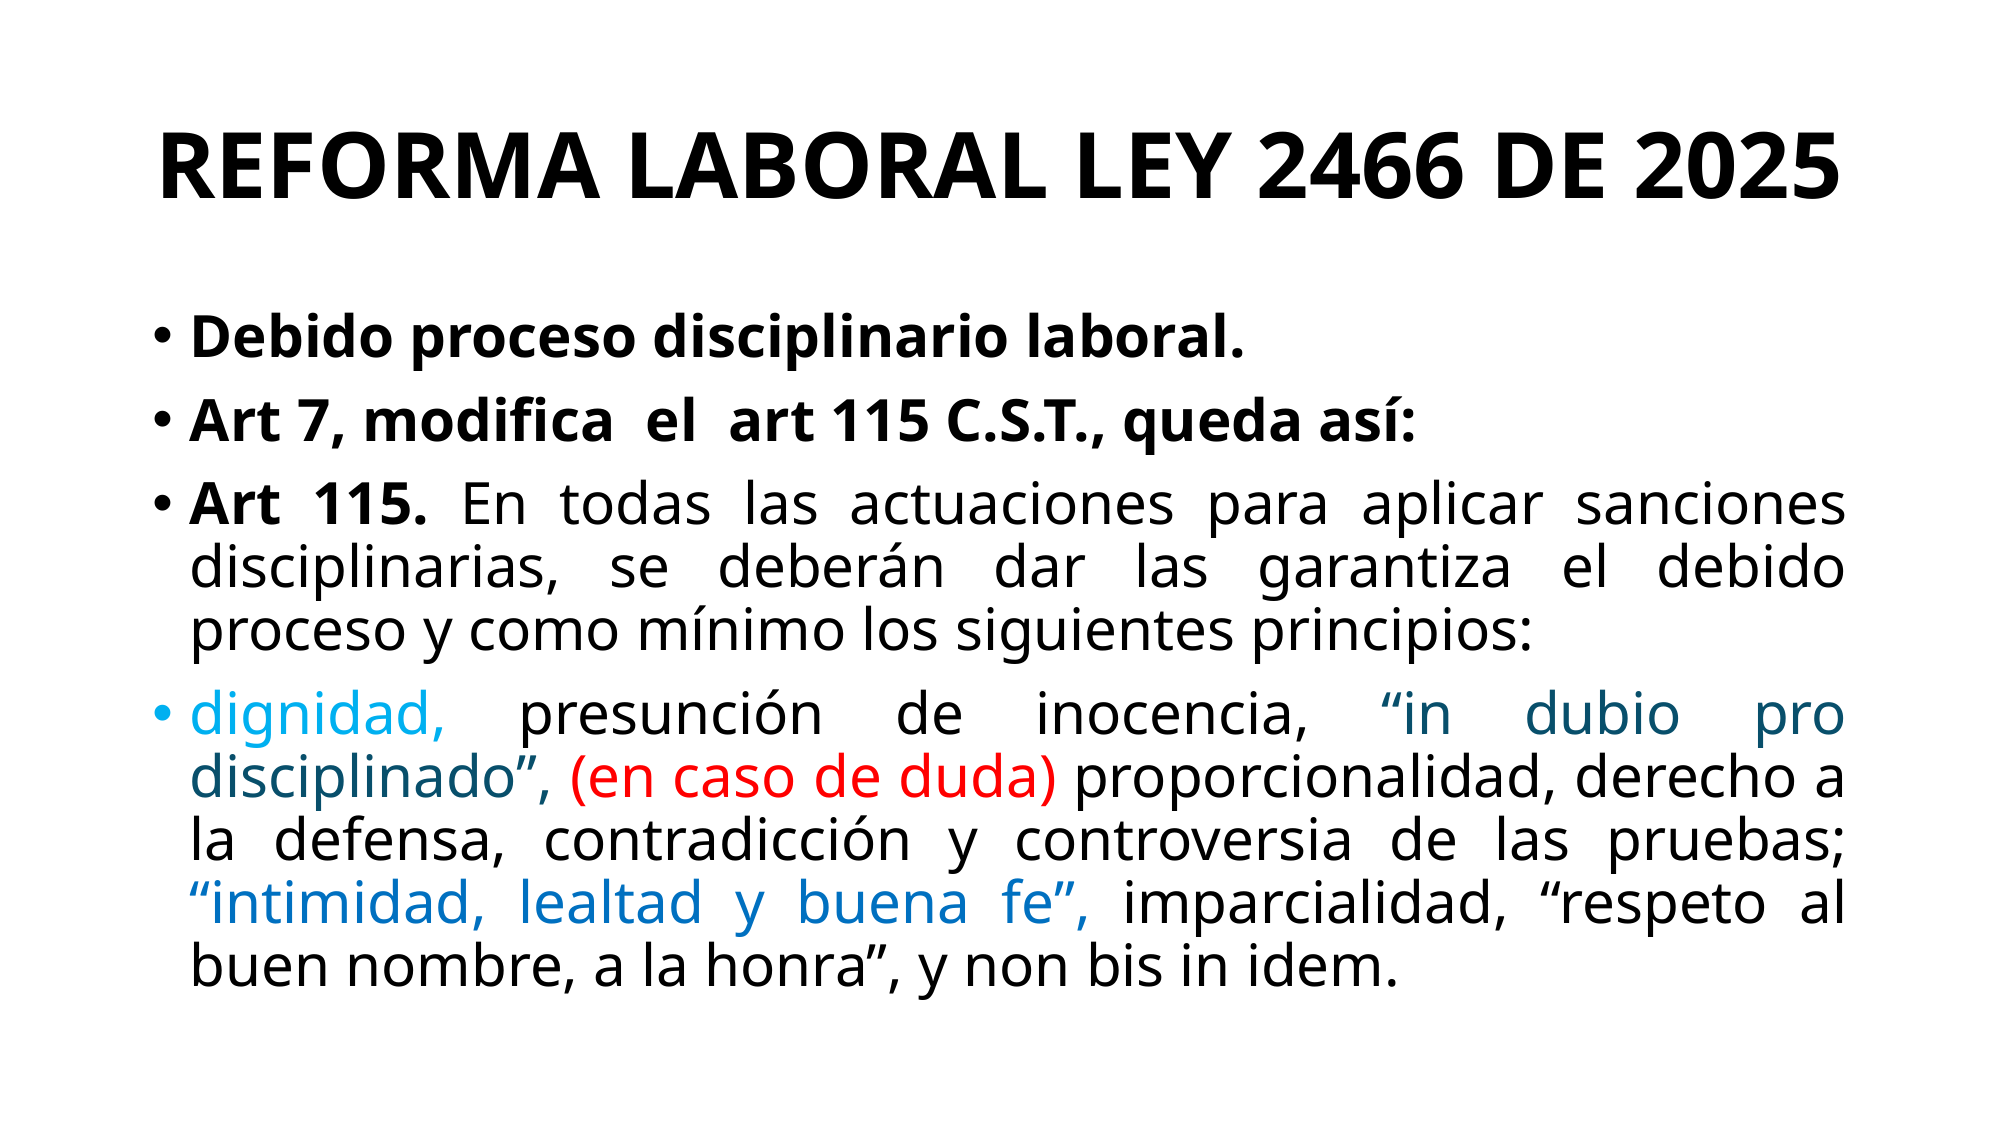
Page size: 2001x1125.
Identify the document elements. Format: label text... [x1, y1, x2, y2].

title REFORMA LABORAL LEY 2466 DE 2025 [137, 59, 1863, 278]
list Debido proceso disciplinario laboral. Art 7, modifica el art 115 C.S.T., queda así: Art 115. En todas las actuaciones para aplicar sanciones disciplinarias, se deberán dar las garantiza el debido proceso y como mínimo los siguientes principios: dignidad, presunción de inocencia, “in dubio pro disciplinado”, (en caso de duda) proporcionalidad, derecho a la defensa, contradicción y controversia de las pruebas; “intimidad, lealtad y buena fe”, imparcialidad, “respeto al buen nombre, a la honra”, y non bis in idem. [137, 299, 1863, 1014]
